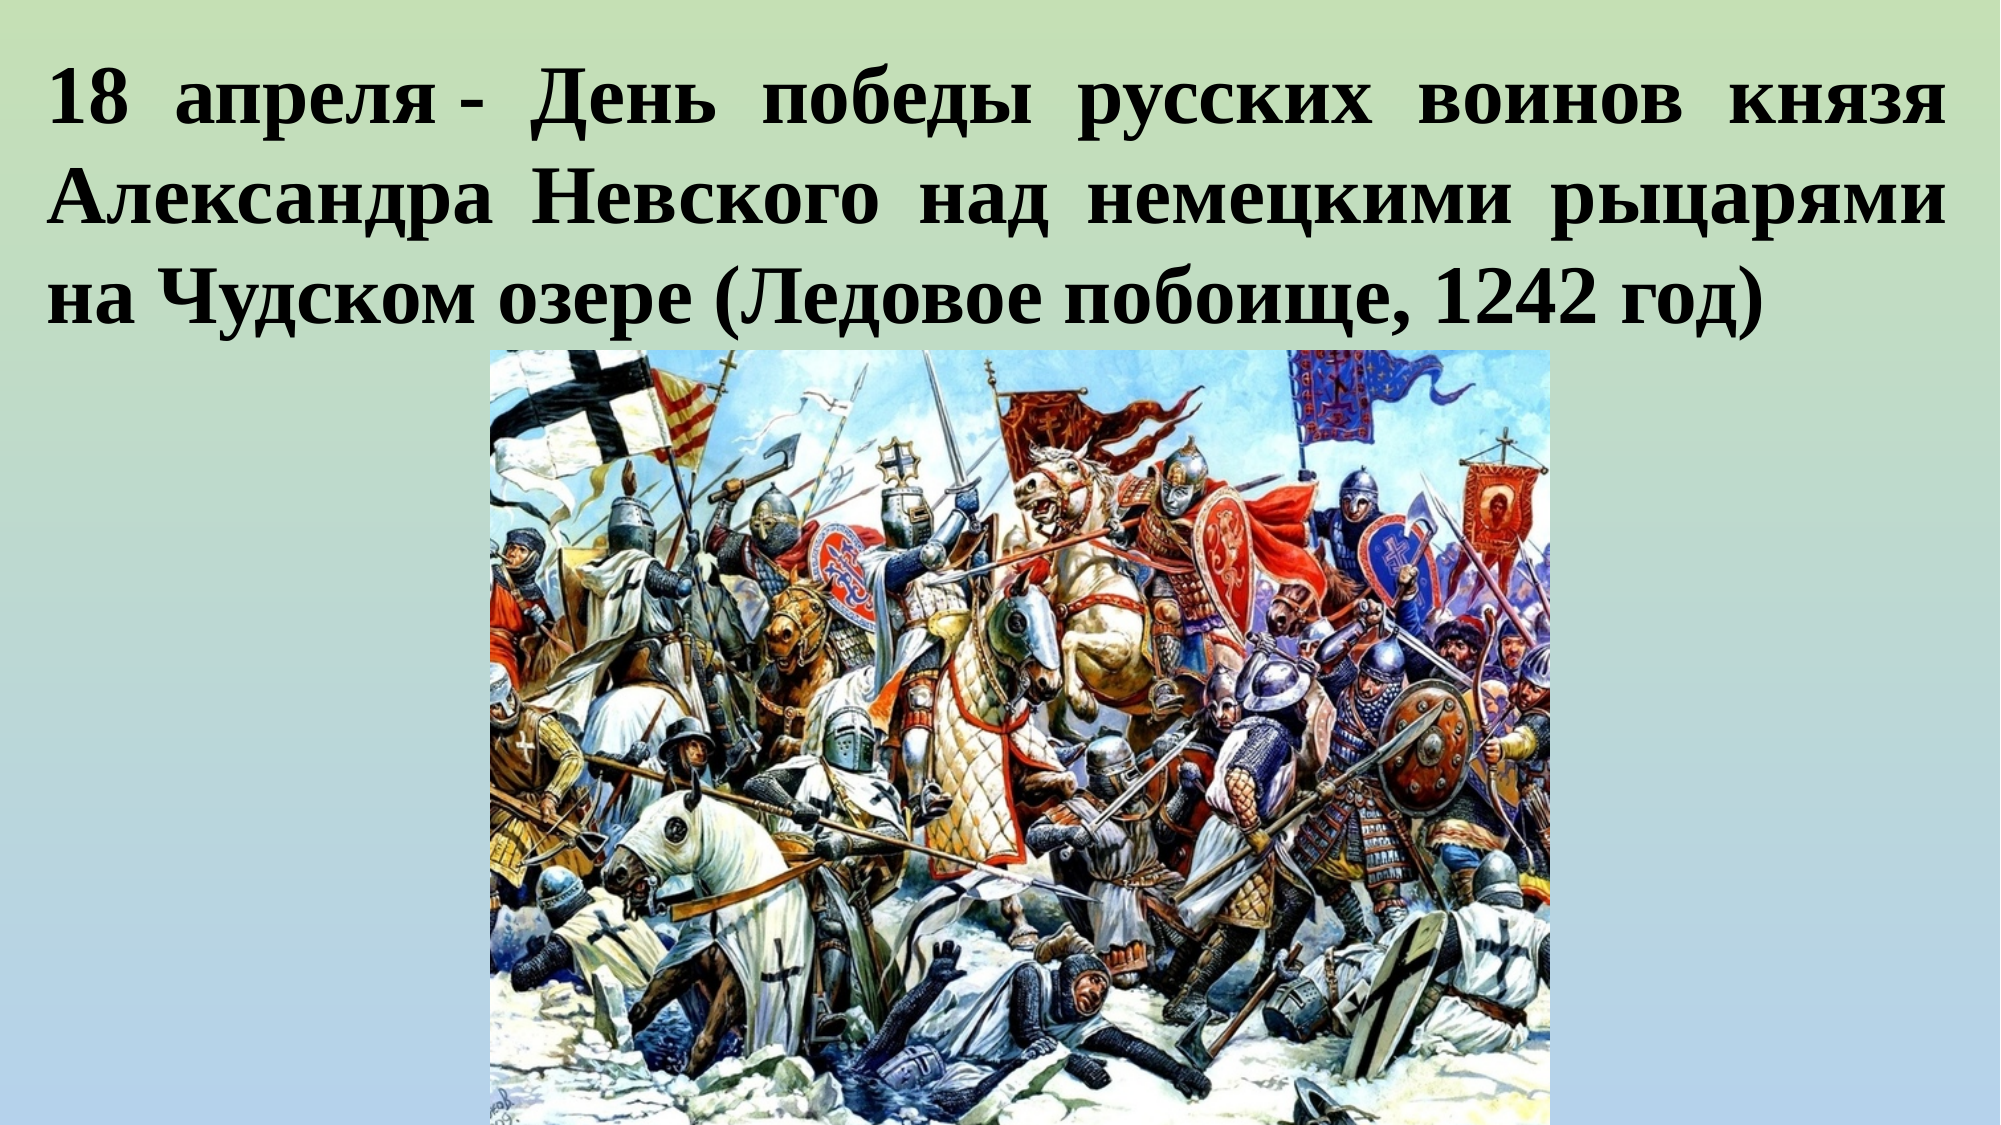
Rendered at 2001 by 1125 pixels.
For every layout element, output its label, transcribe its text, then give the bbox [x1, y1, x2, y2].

text_box 18 апреля - День победы русских воинов князя Александра Невского над немецкими рыцарями на Чудском озере (Ледовое побоище, 1242 год) [32, 32, 1964, 348]
picture [490, 350, 1550, 1125]
